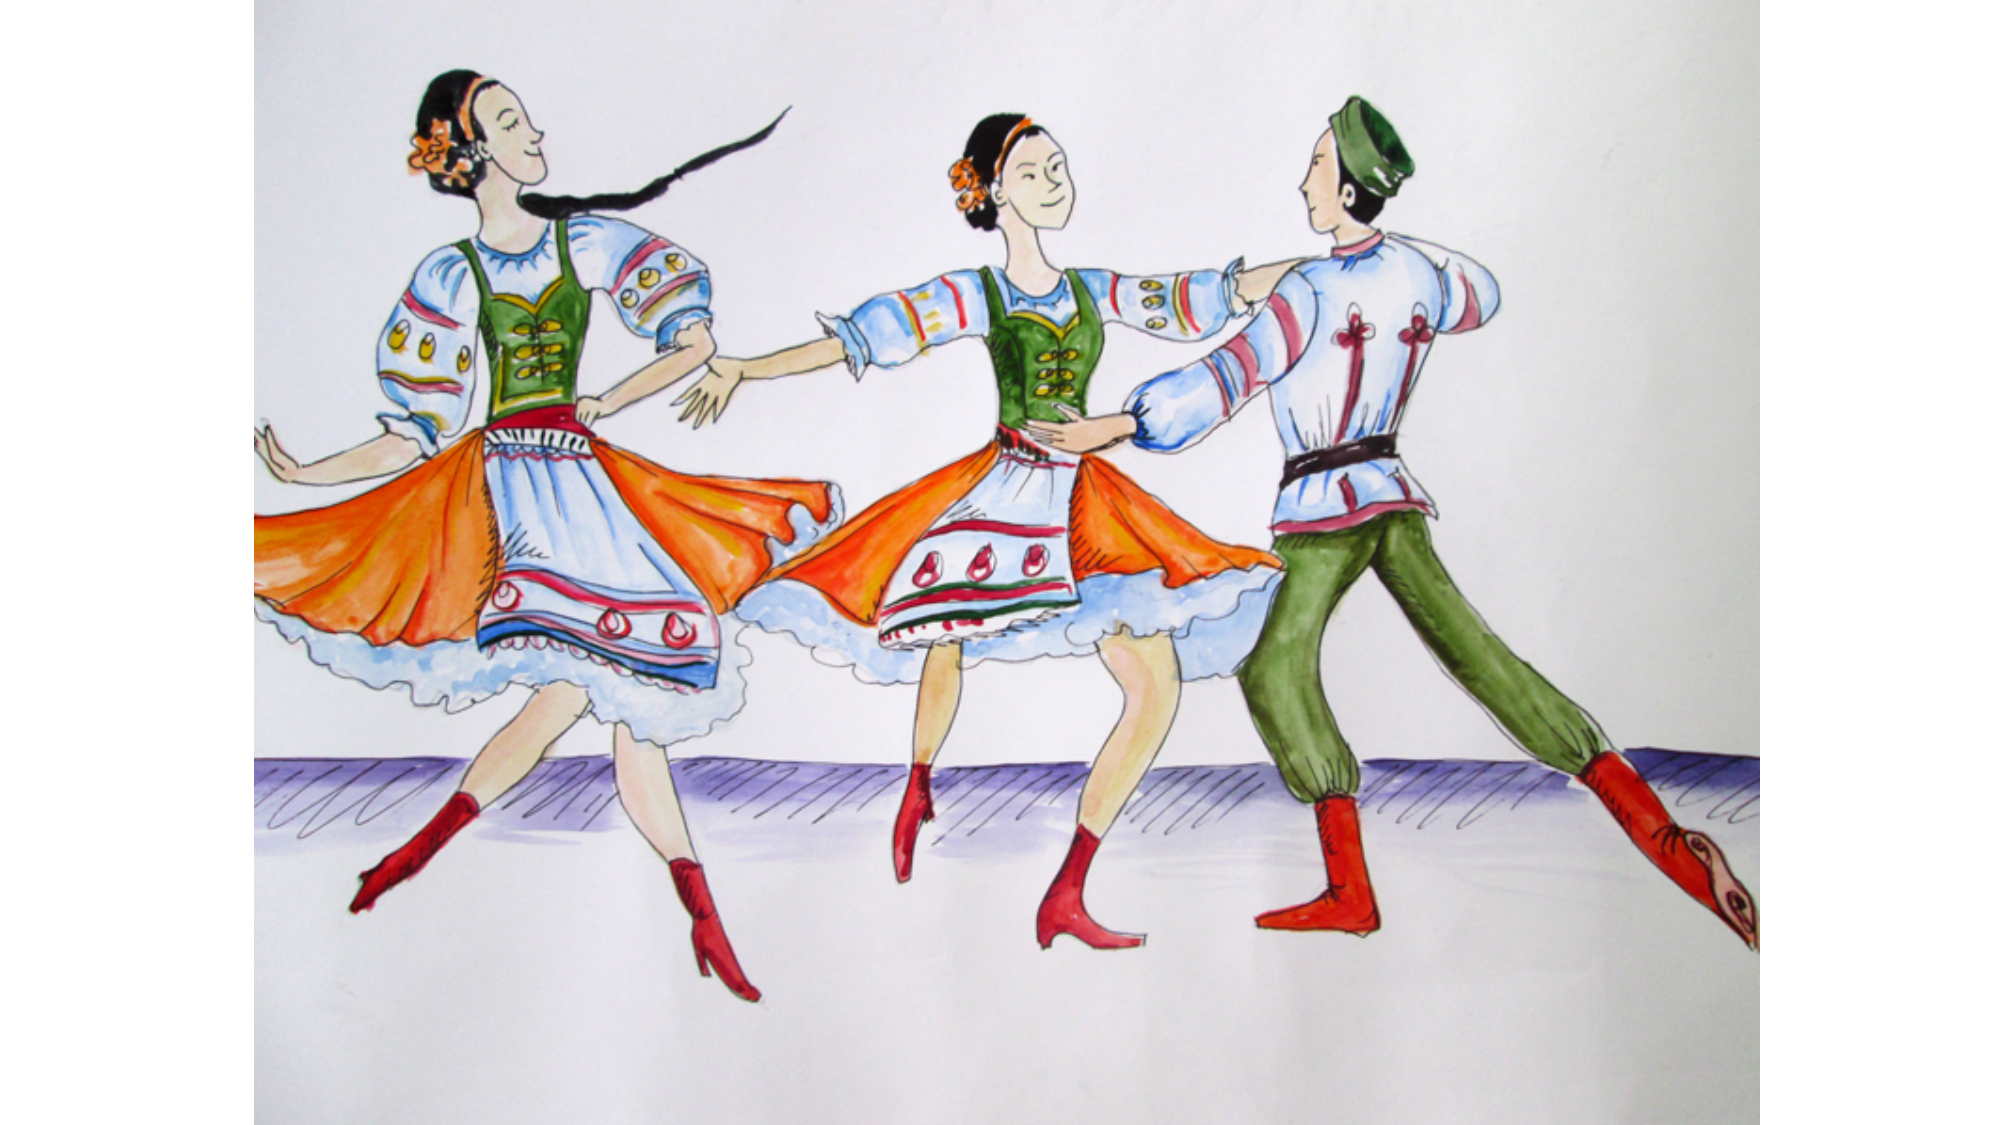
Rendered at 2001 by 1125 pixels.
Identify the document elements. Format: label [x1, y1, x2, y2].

picture [254, 0, 1760, 1125]
